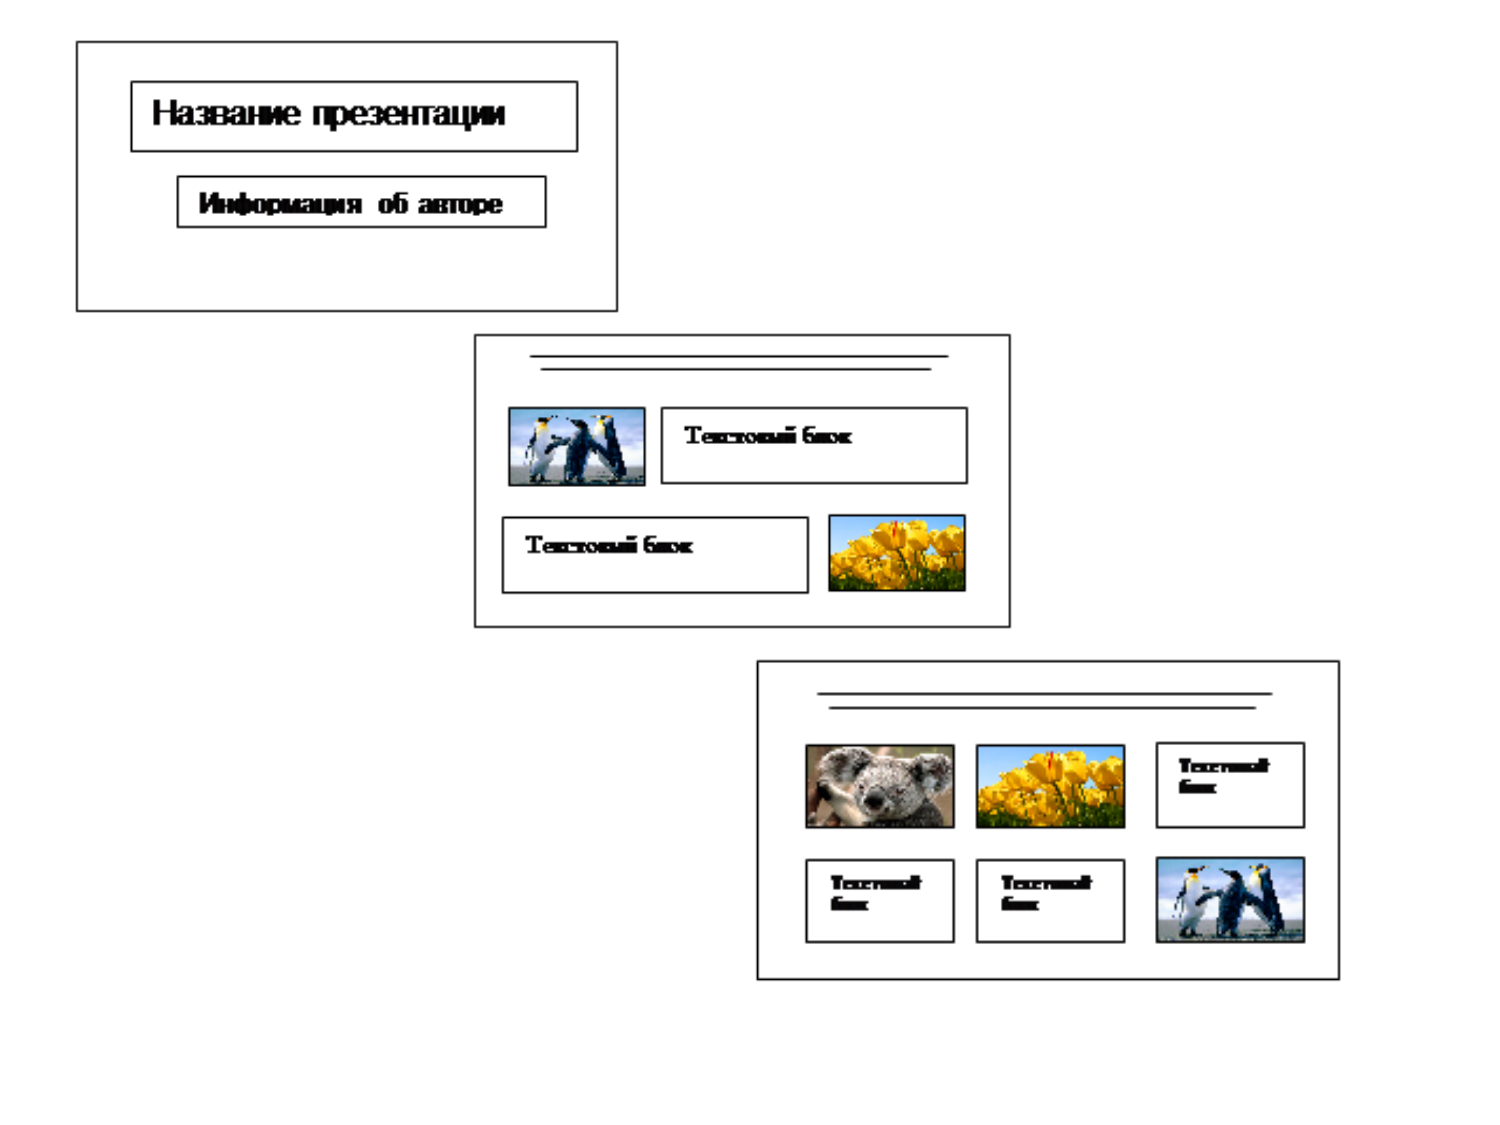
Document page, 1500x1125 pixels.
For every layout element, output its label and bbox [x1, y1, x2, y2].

picture [70, 34, 623, 317]
picture [468, 327, 1019, 633]
picture [749, 655, 1348, 986]
